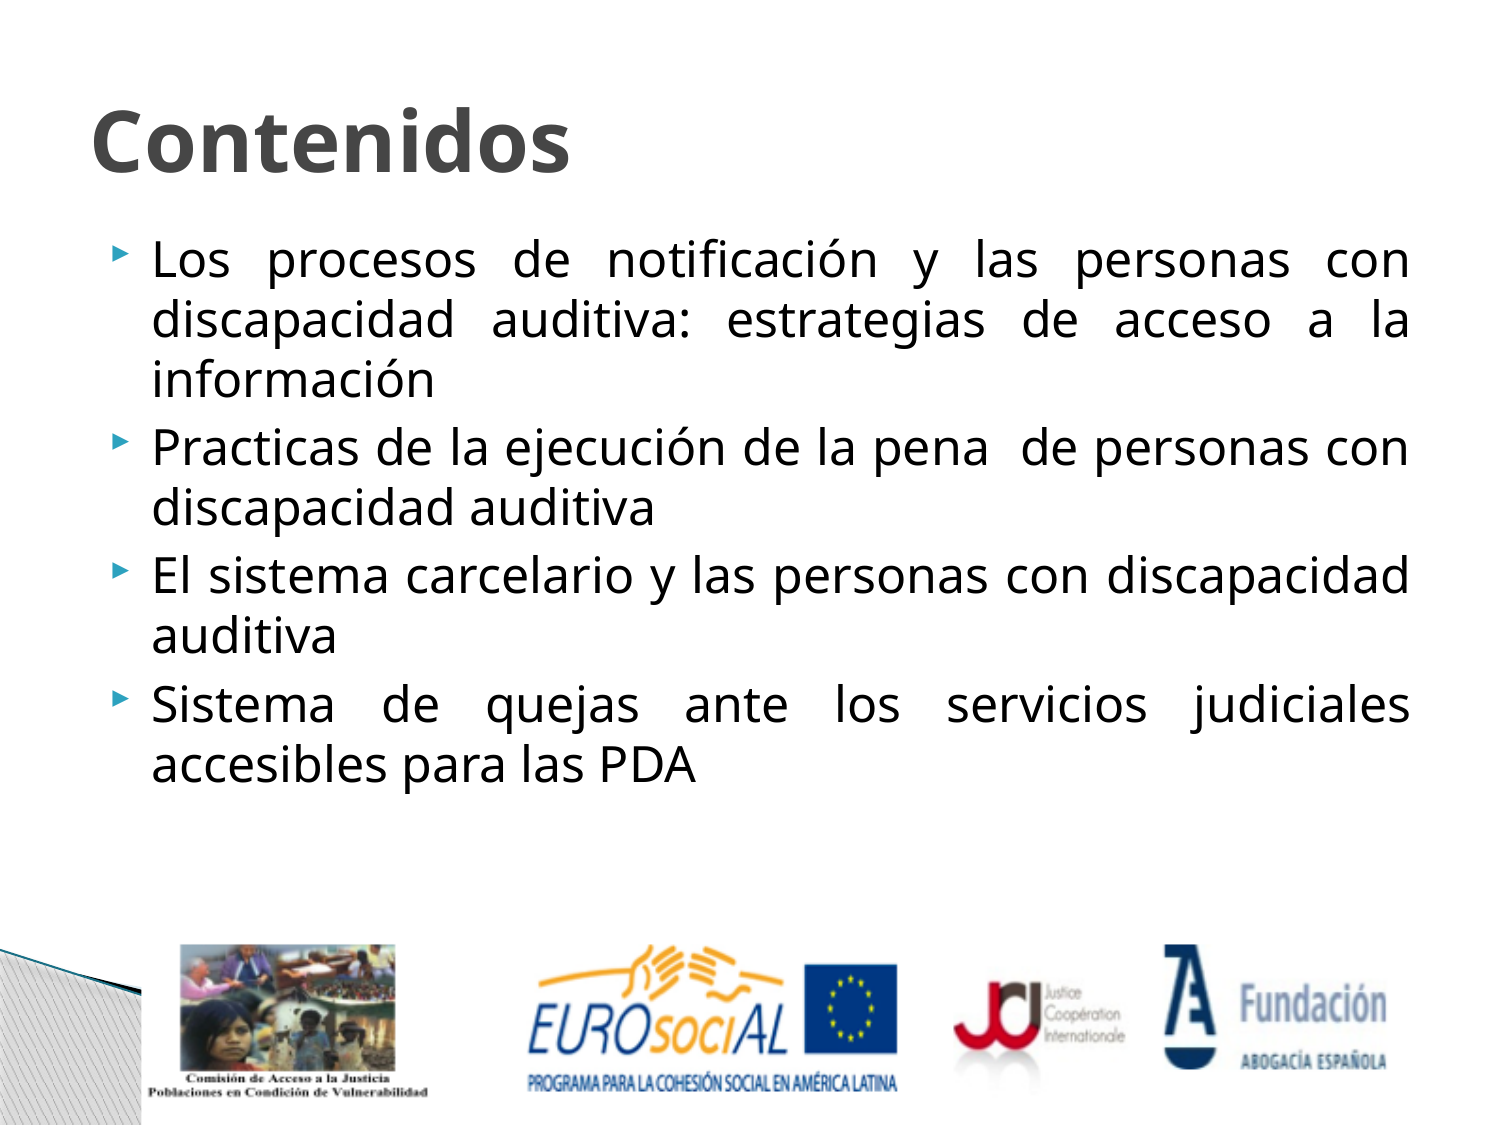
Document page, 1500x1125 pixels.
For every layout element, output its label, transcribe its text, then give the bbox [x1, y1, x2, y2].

picture [140, 943, 1388, 1125]
title Contenidos [75, 45, 1425, 233]
list Los procesos de notificación y las personas con discapacidad auditiva: estrategias de acceso a la información Practicas de la ejecución de la pena de personas con discapacidad auditiva El sistema carcelario y las personas con discapacidad auditiva Sistema de quejas ante los servicios judiciales accesibles para las PDA [76, 219, 1427, 858]
